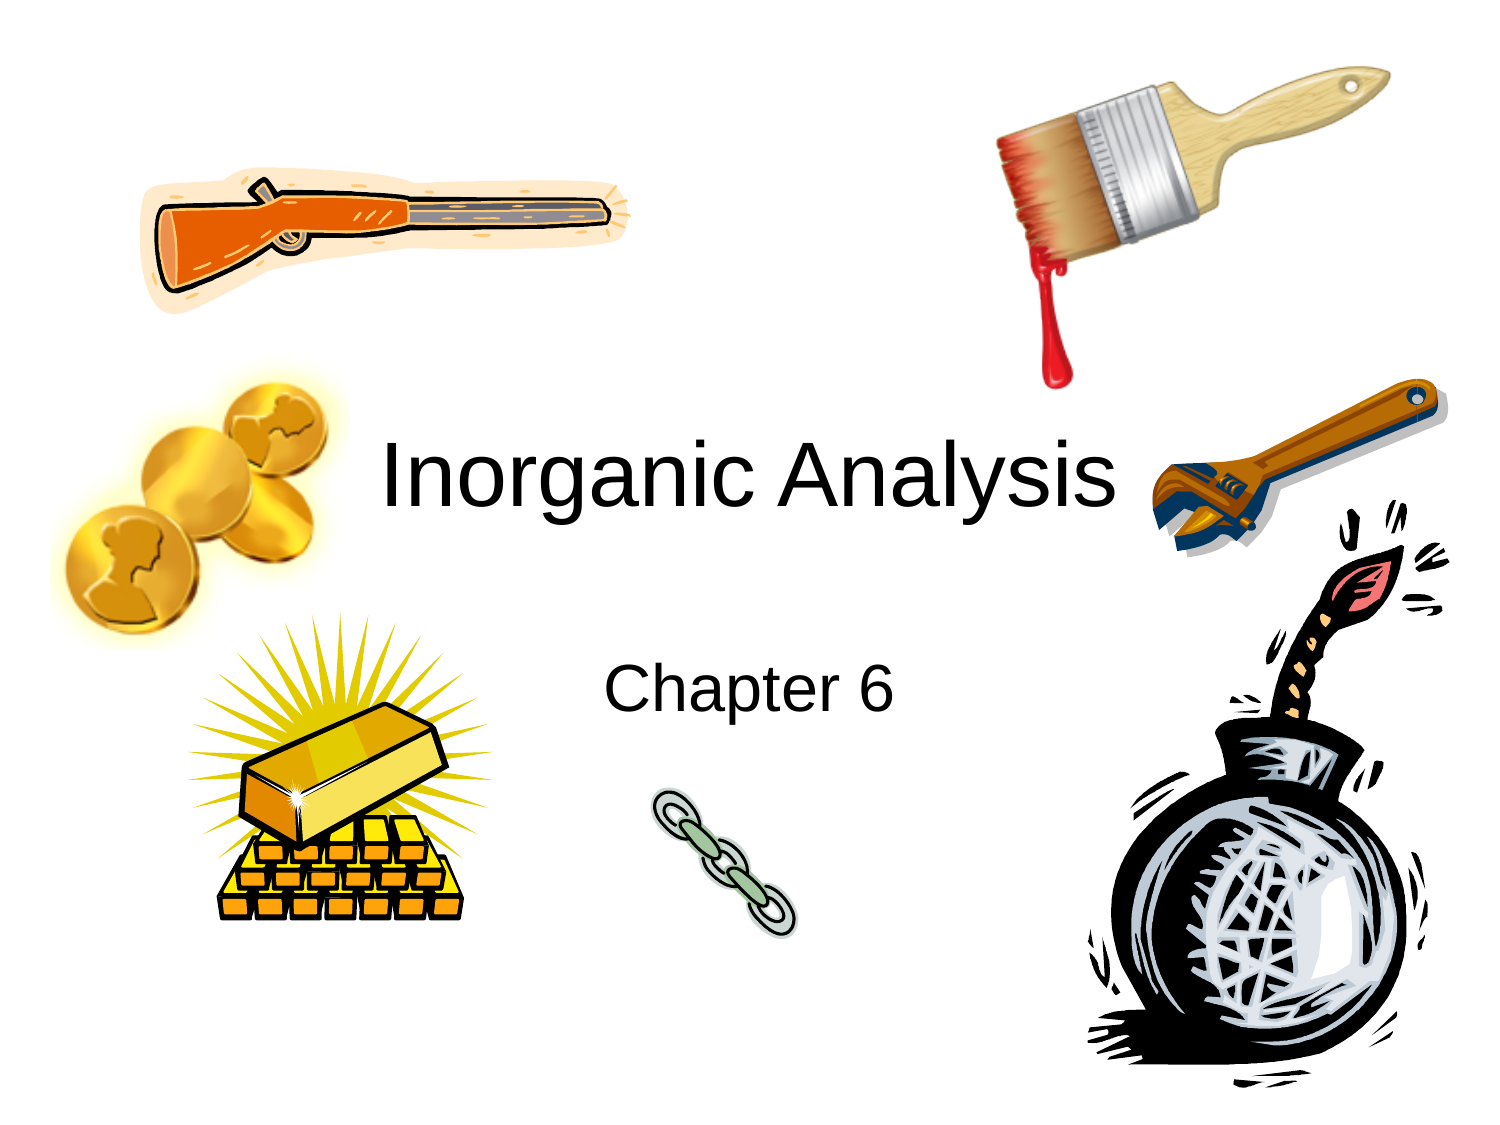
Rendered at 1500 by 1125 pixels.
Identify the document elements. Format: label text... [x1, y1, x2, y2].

picture [137, 162, 637, 320]
title Inorganic Analysis [351, 349, 1144, 591]
subtitle Chapter 6 [497, 637, 1082, 925]
picture [649, 787, 801, 941]
picture [949, 0, 1450, 1088]
picture [49, 349, 494, 921]
